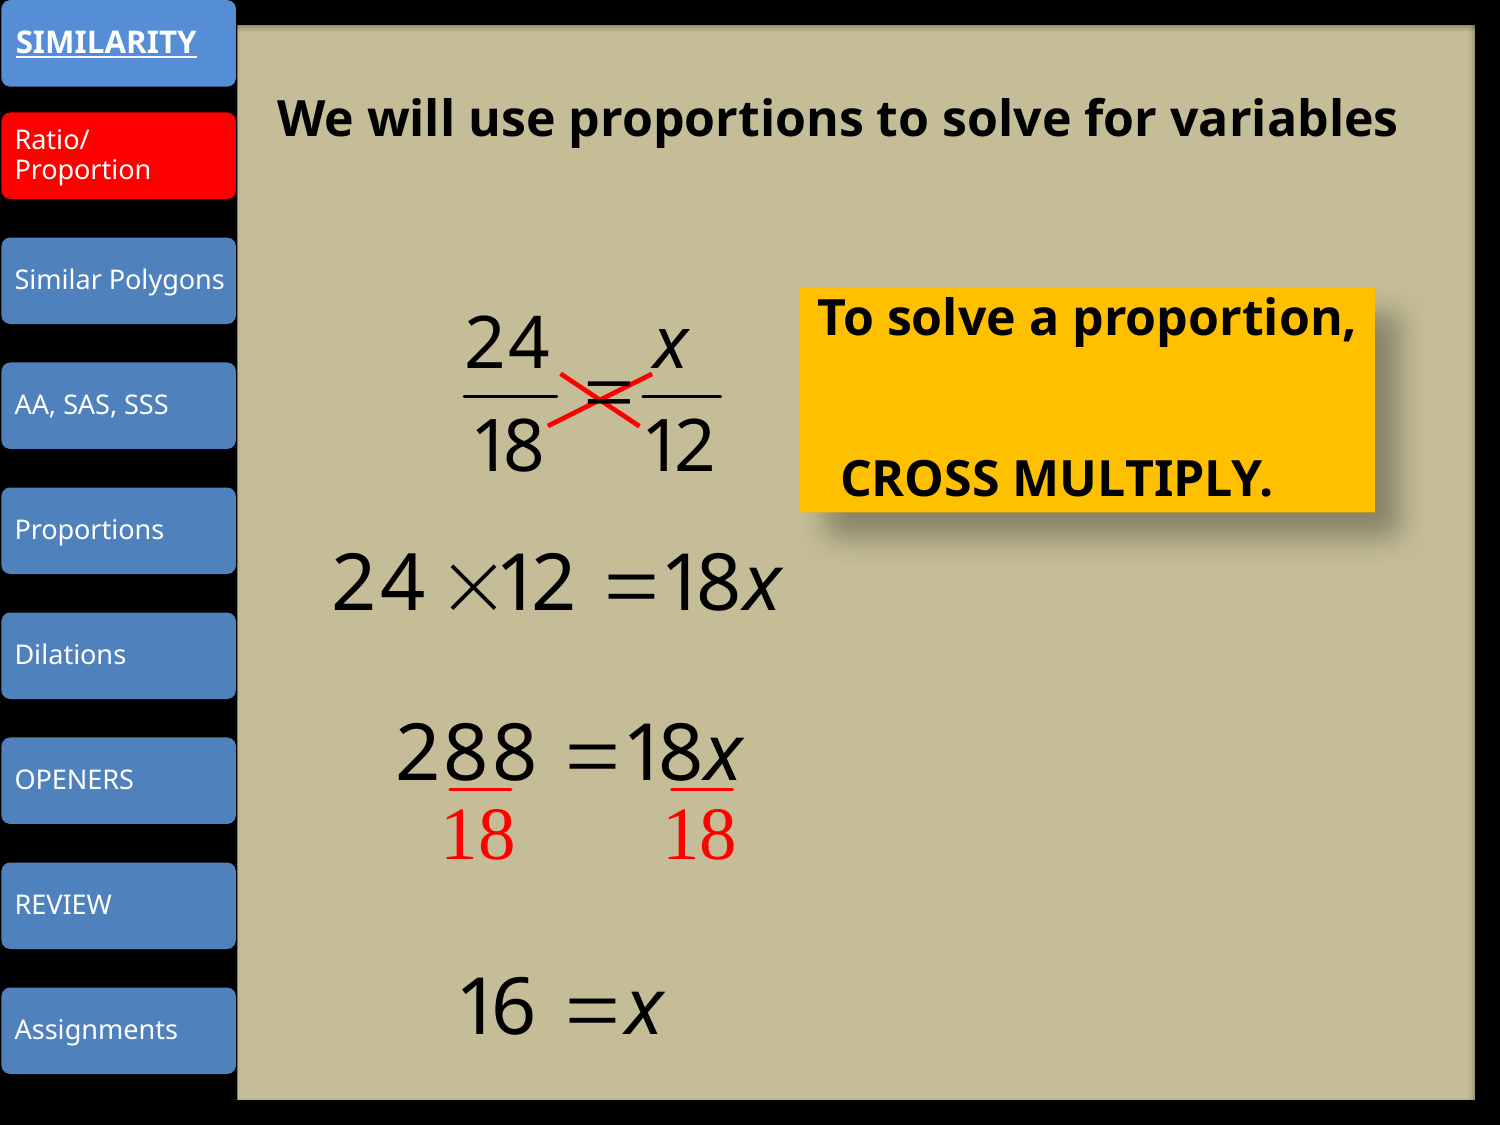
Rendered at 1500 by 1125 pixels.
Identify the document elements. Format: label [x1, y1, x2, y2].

text_box [238, 0, 1500, 1125]
text_box [0, 0, 238, 1125]
text_box [388, 707, 779, 801]
text_box [324, 530, 821, 631]
text_box [451, 287, 738, 488]
text_box [449, 962, 702, 1055]
